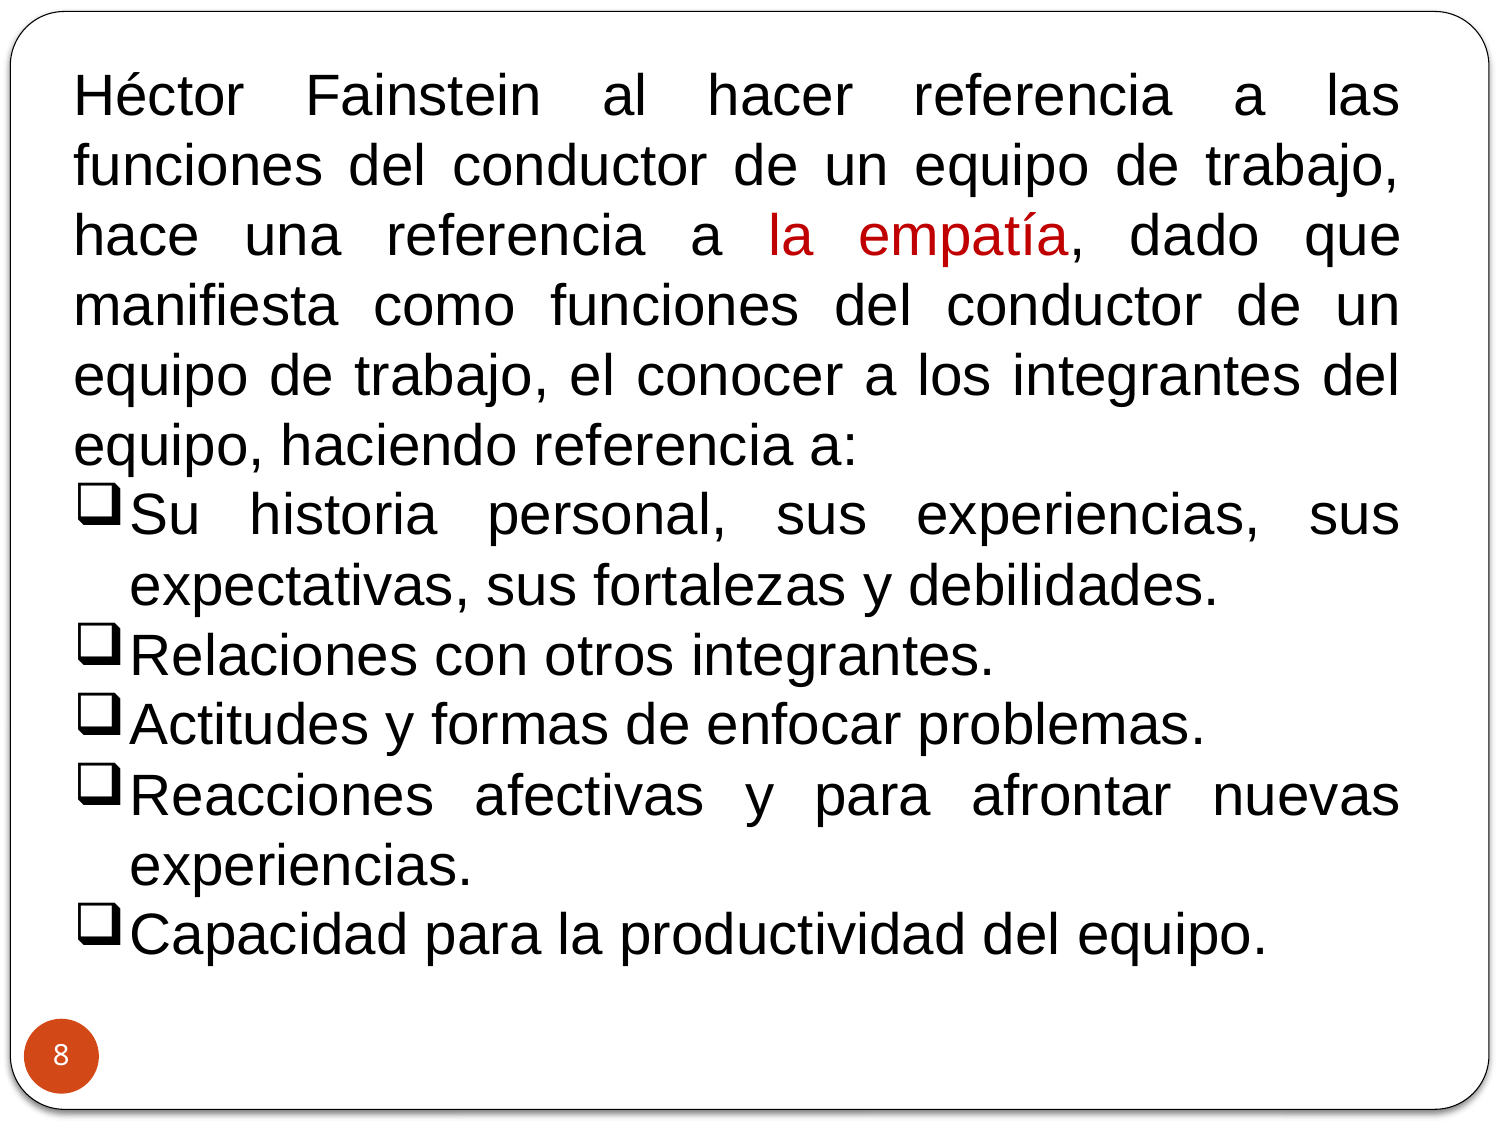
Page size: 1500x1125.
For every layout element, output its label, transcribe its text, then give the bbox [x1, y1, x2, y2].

text_box Héctor Fainstein al hacer referencia a las funciones del conductor de un equipo de trabajo, hace una referencia a la empatía, dado que manifiesta como funciones del conductor de un equipo de trabajo, el conocer a los integrantes del equipo, haciendo referencia a: Su historia personal, sus experiencias, sus expectativas, sus fortalezas y debilidades. Relaciones con otros integrantes. Actitudes y formas de enfocar problemas. Reacciones afectivas y para afrontar nuevas experiencias. Capacidad para la productividad del equipo. [58, 49, 1417, 974]
slide_number 8 [23, 1018, 99, 1094]
